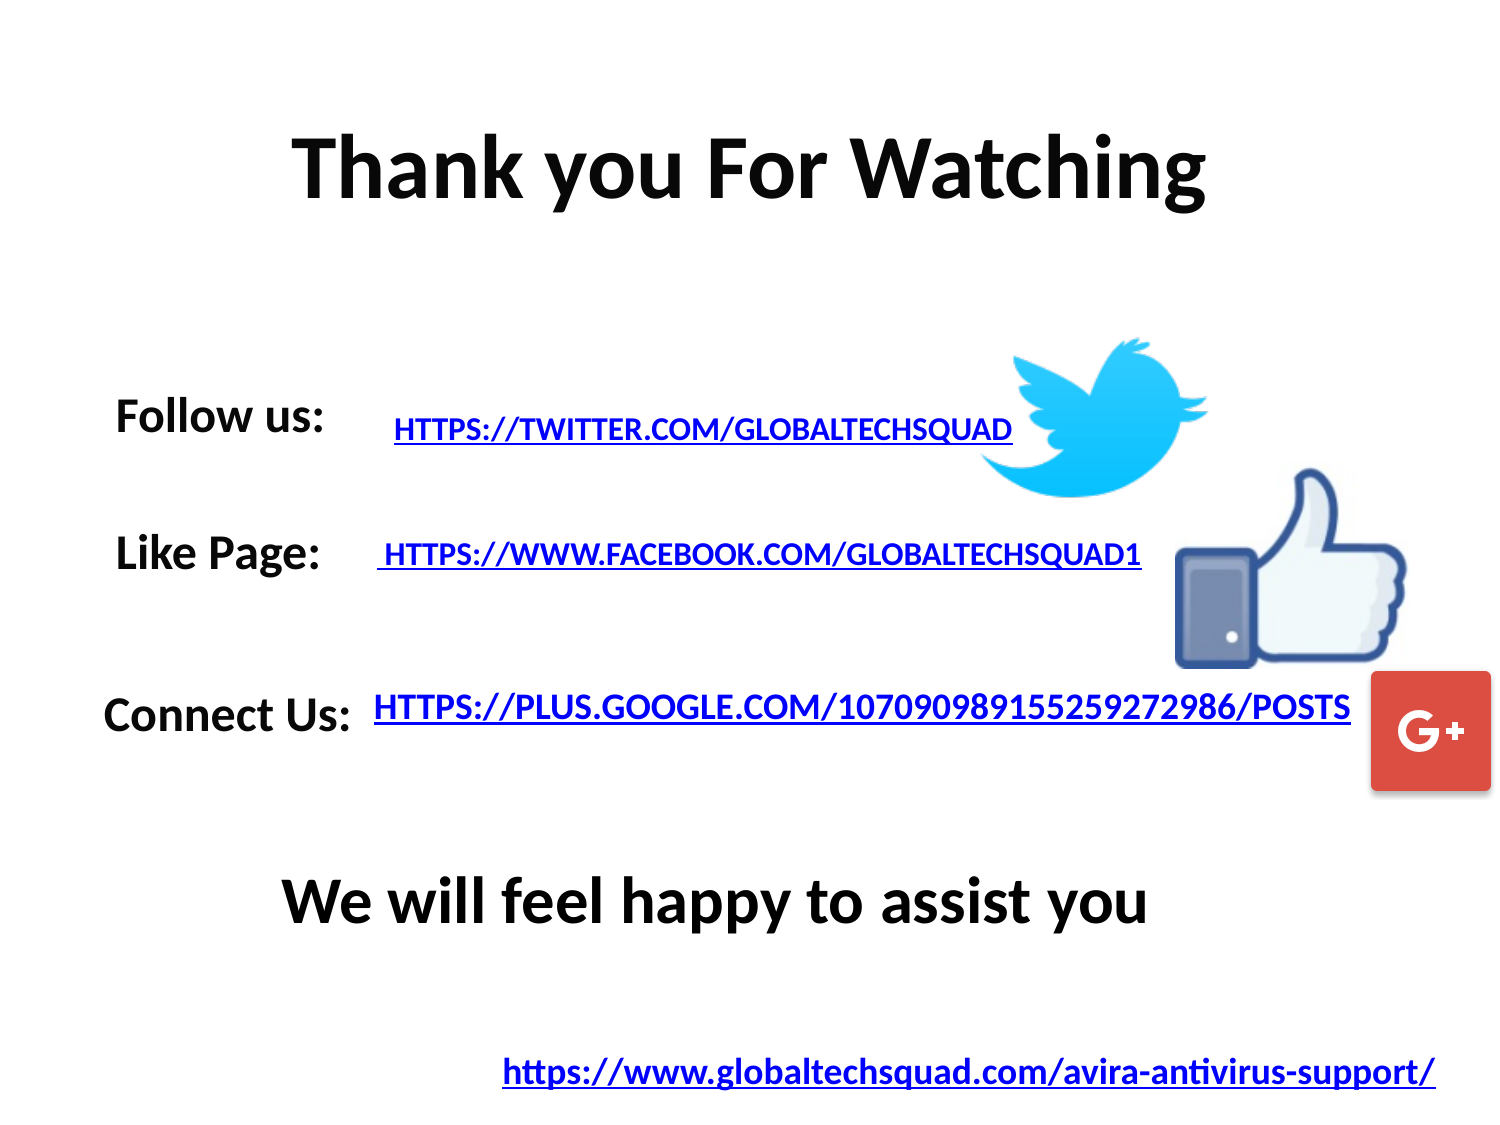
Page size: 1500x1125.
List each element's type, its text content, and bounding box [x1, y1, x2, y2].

text_box https://www.facebook.com/globaltechsquad1 [362, 524, 1169, 580]
text_box Connect Us: [88, 674, 367, 749]
text_box https://www.globaltechsquad.com/avira-antivirus-support/ [487, 1039, 1500, 1100]
text_box Like Page: [100, 512, 337, 588]
text_box https://twitter.com/globaltechsquad [379, 399, 969, 455]
text_box https://plus.google.com/107090989155259272986/posts [275, 674, 1357, 735]
text_box Follow us: [101, 374, 341, 450]
text_box We will feel happy to assist you [266, 849, 1181, 945]
picture [974, 299, 1500, 801]
text_box Thank you For Watching [276, 99, 1224, 225]
